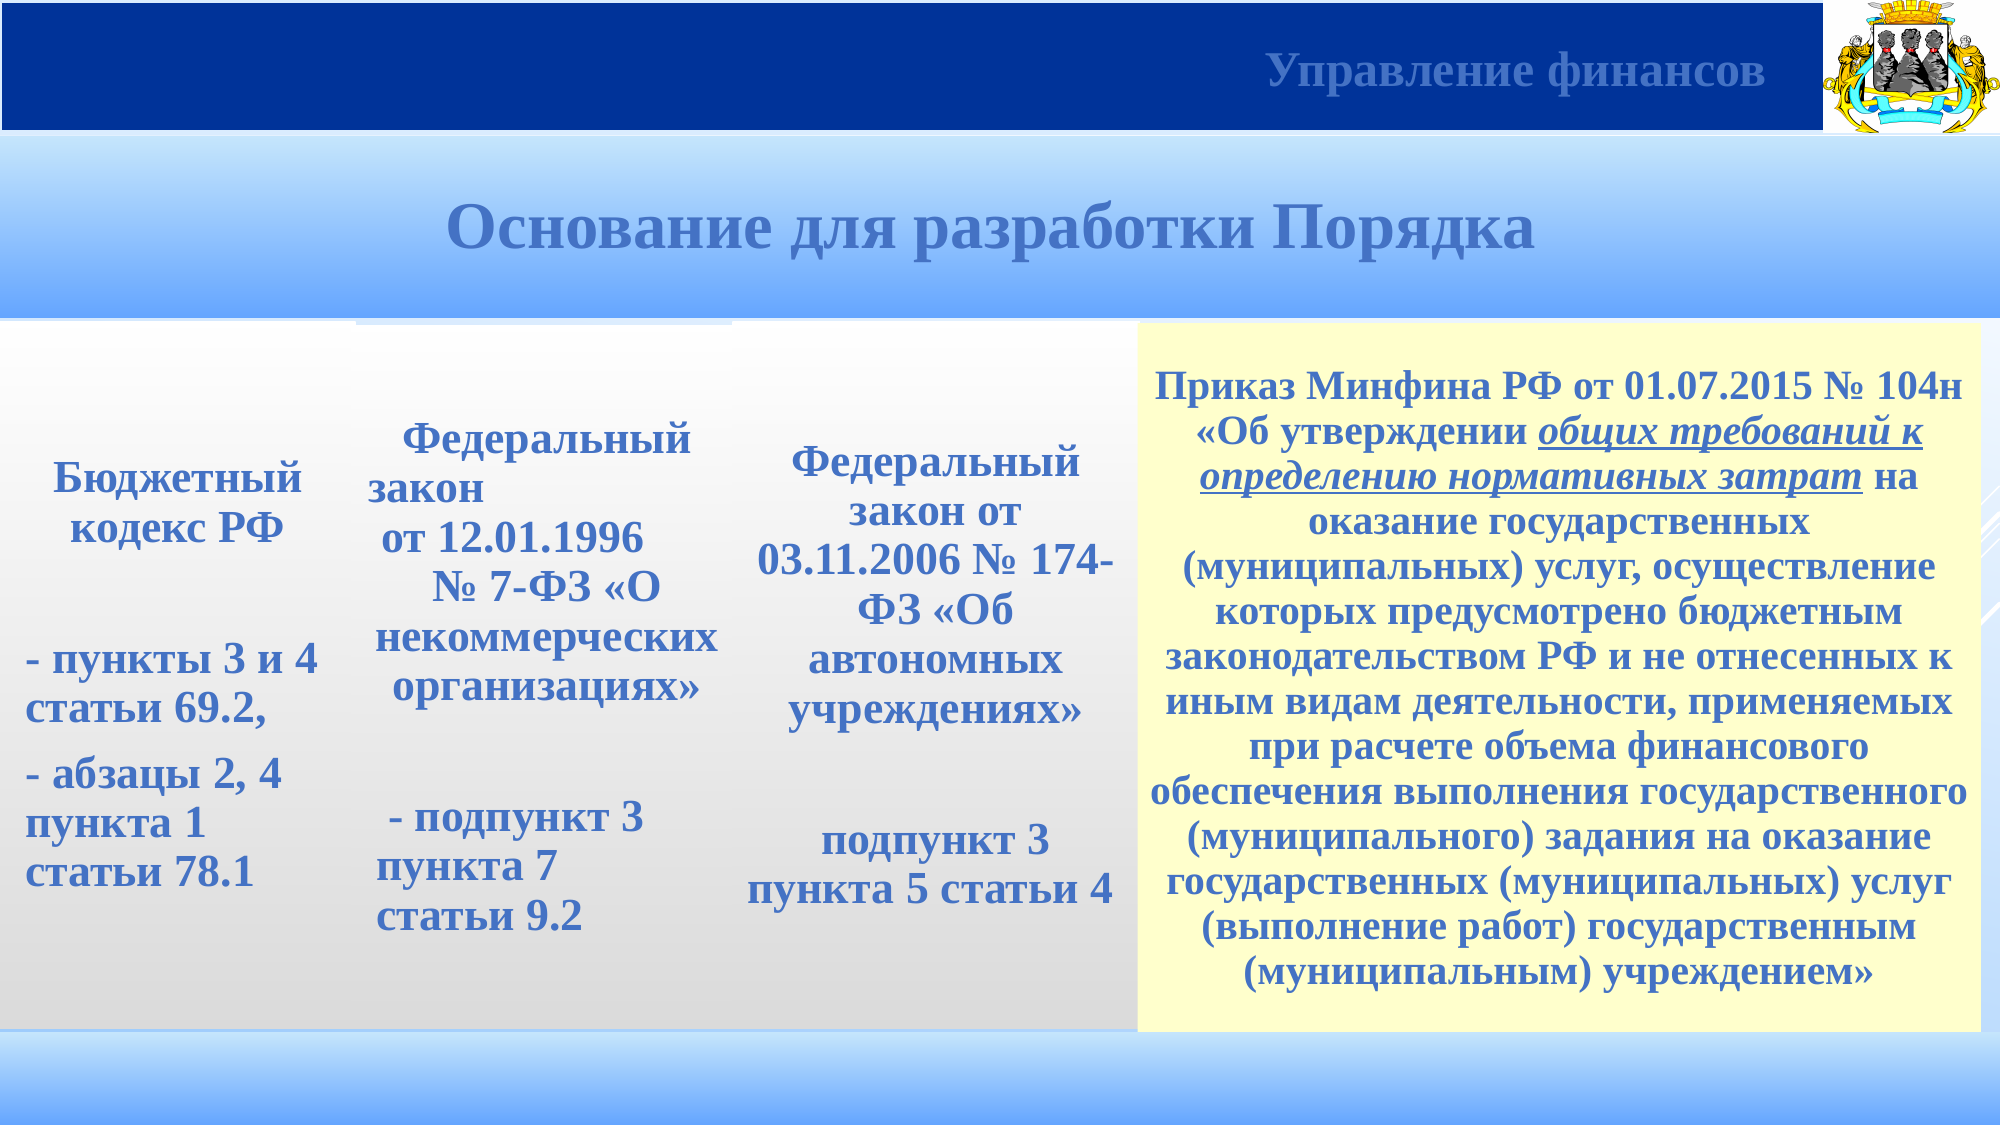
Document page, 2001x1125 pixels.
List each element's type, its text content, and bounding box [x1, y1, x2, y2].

text_box Управление финансов [0, 0, 1823, 132]
picture [1823, 0, 2000, 132]
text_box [0, 132, 2000, 1125]
